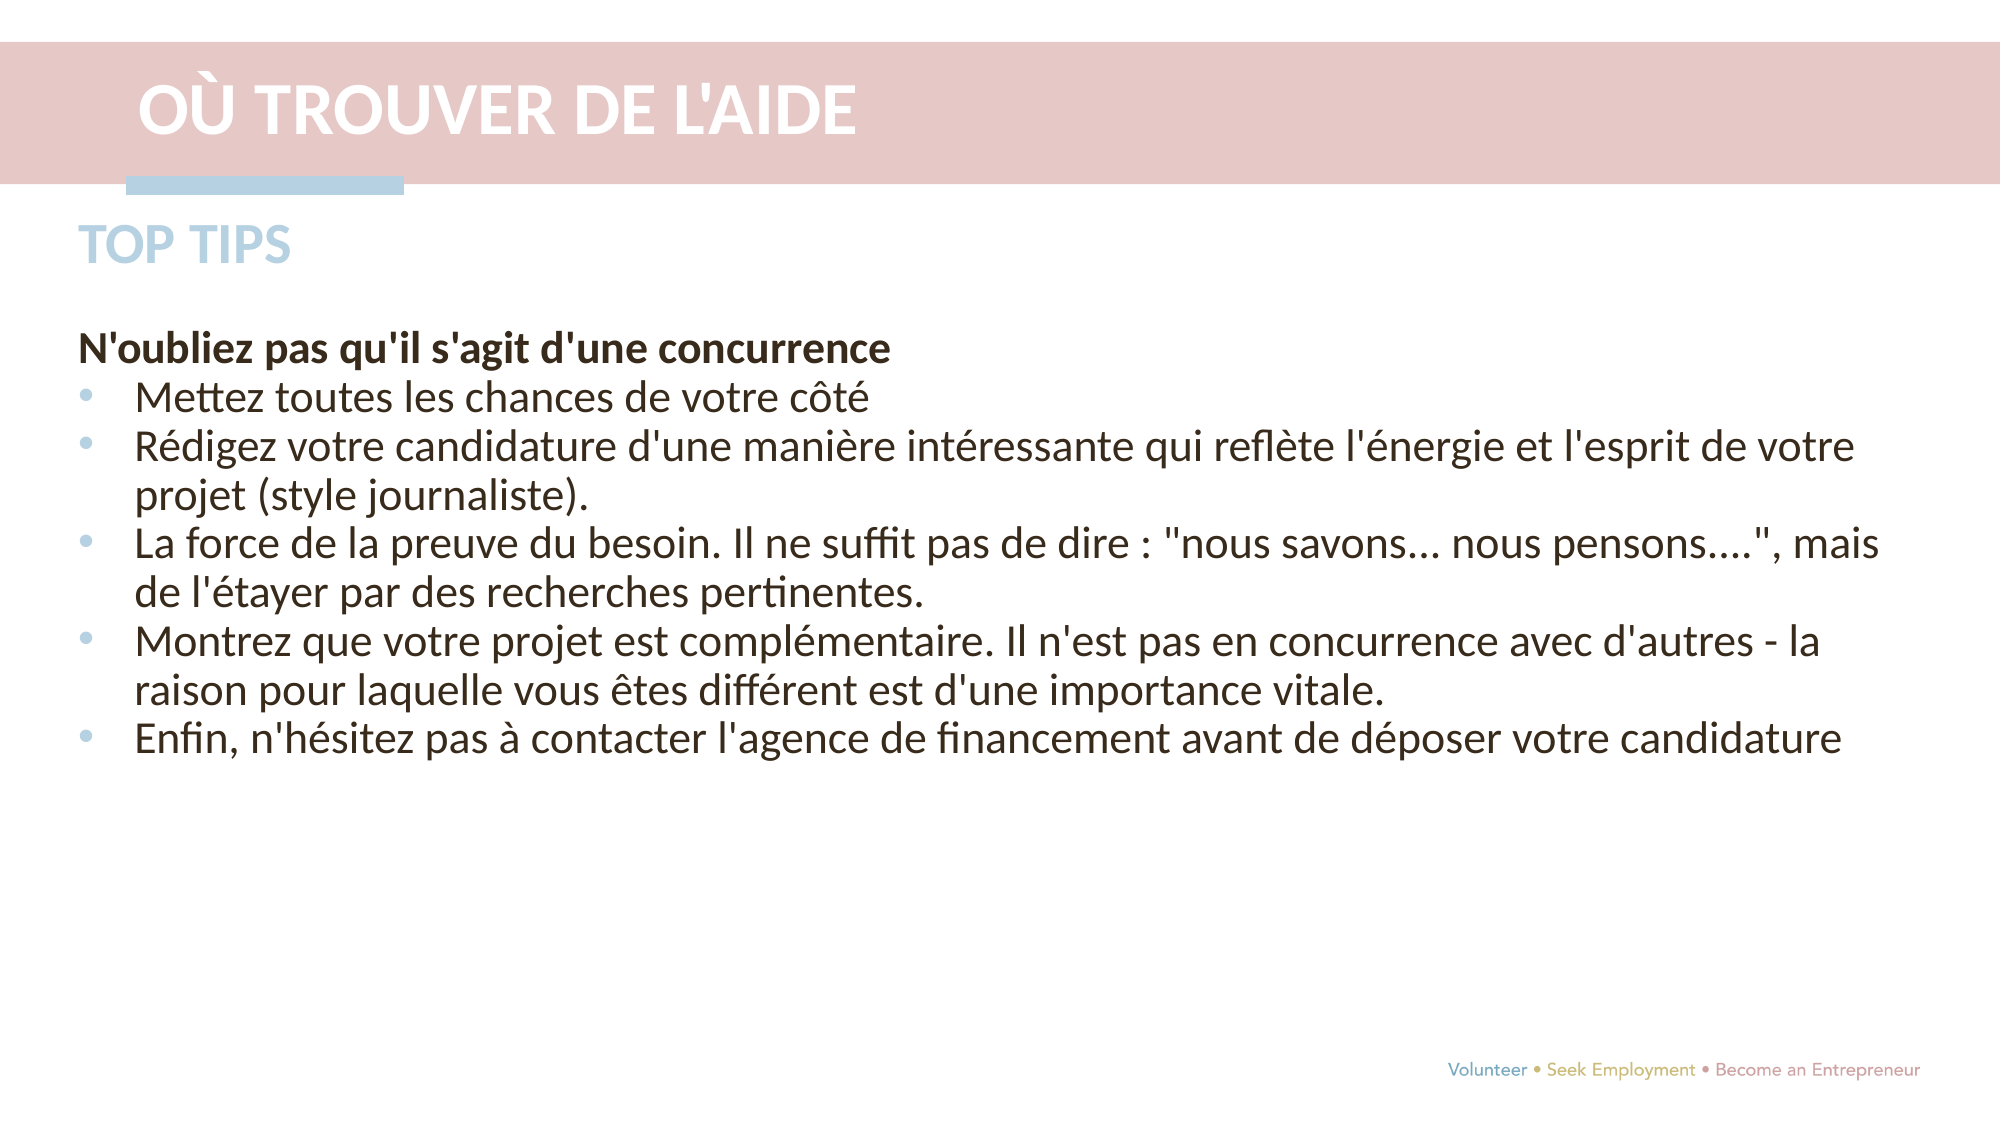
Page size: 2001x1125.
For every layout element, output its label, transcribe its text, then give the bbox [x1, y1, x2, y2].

picture [1418, 1046, 1971, 1103]
list OÙ TROUVER DE L'AIDE [123, 51, 1913, 170]
text_box TOP TIPS N'oubliez pas qu'il s'agit d'une concurrence Mettez toutes les chances de votre côté Rédigez votre candidature d'une manière intéressante qui reflète l'énergie et l'esprit de votre projet (style journaliste). La force de la preuve du besoin. Il ne suffit pas de dire : "nous savons... nous pensons....", mais de l'étayer par des recherches pertinentes. Montrez que votre projet est complémentaire. Il n'est pas en concurrence avec d'autres - la raison pour laquelle vous êtes différent est d'une importance vitale. Enfin, n'hésitez pas à contacter l'agence de financement avant de déposer votre candidature [63, 218, 1949, 720]
